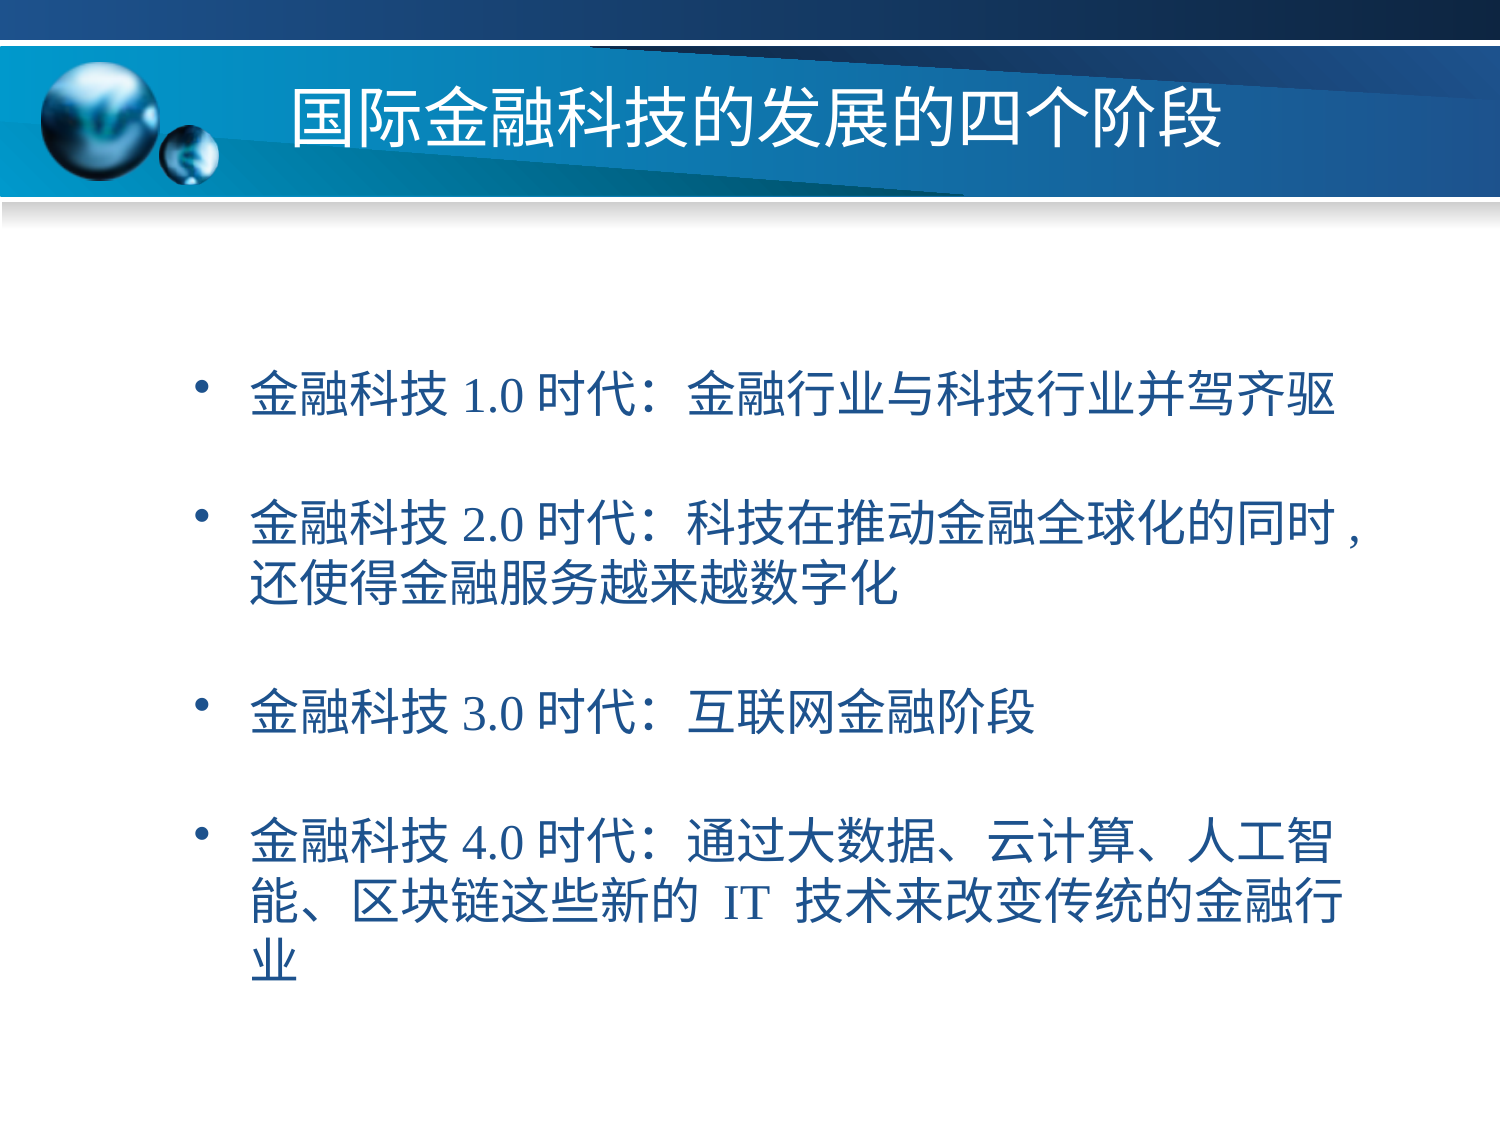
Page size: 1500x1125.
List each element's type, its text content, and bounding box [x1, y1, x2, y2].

text_box 金融科技2.0时代：科技在推动金融全球化的同时,还使得金融服务越来越数字化 [178, 483, 1380, 619]
text_box 金融科技3.0时代：互联网金融阶段 [178, 673, 1363, 748]
title 国际金融科技的发展的四个阶段 [274, 44, 1363, 188]
text_box 金融科技1.0时代：金融行业与科技行业并驾齐驱 [178, 355, 1380, 430]
text_box 金融科技4.0时代：通过大数据、云计算、人工智能、区块链这些新的 IT 技术来改变传统的金融行业 [178, 802, 1363, 997]
picture [160, 126, 218, 184]
picture [42, 63, 159, 180]
